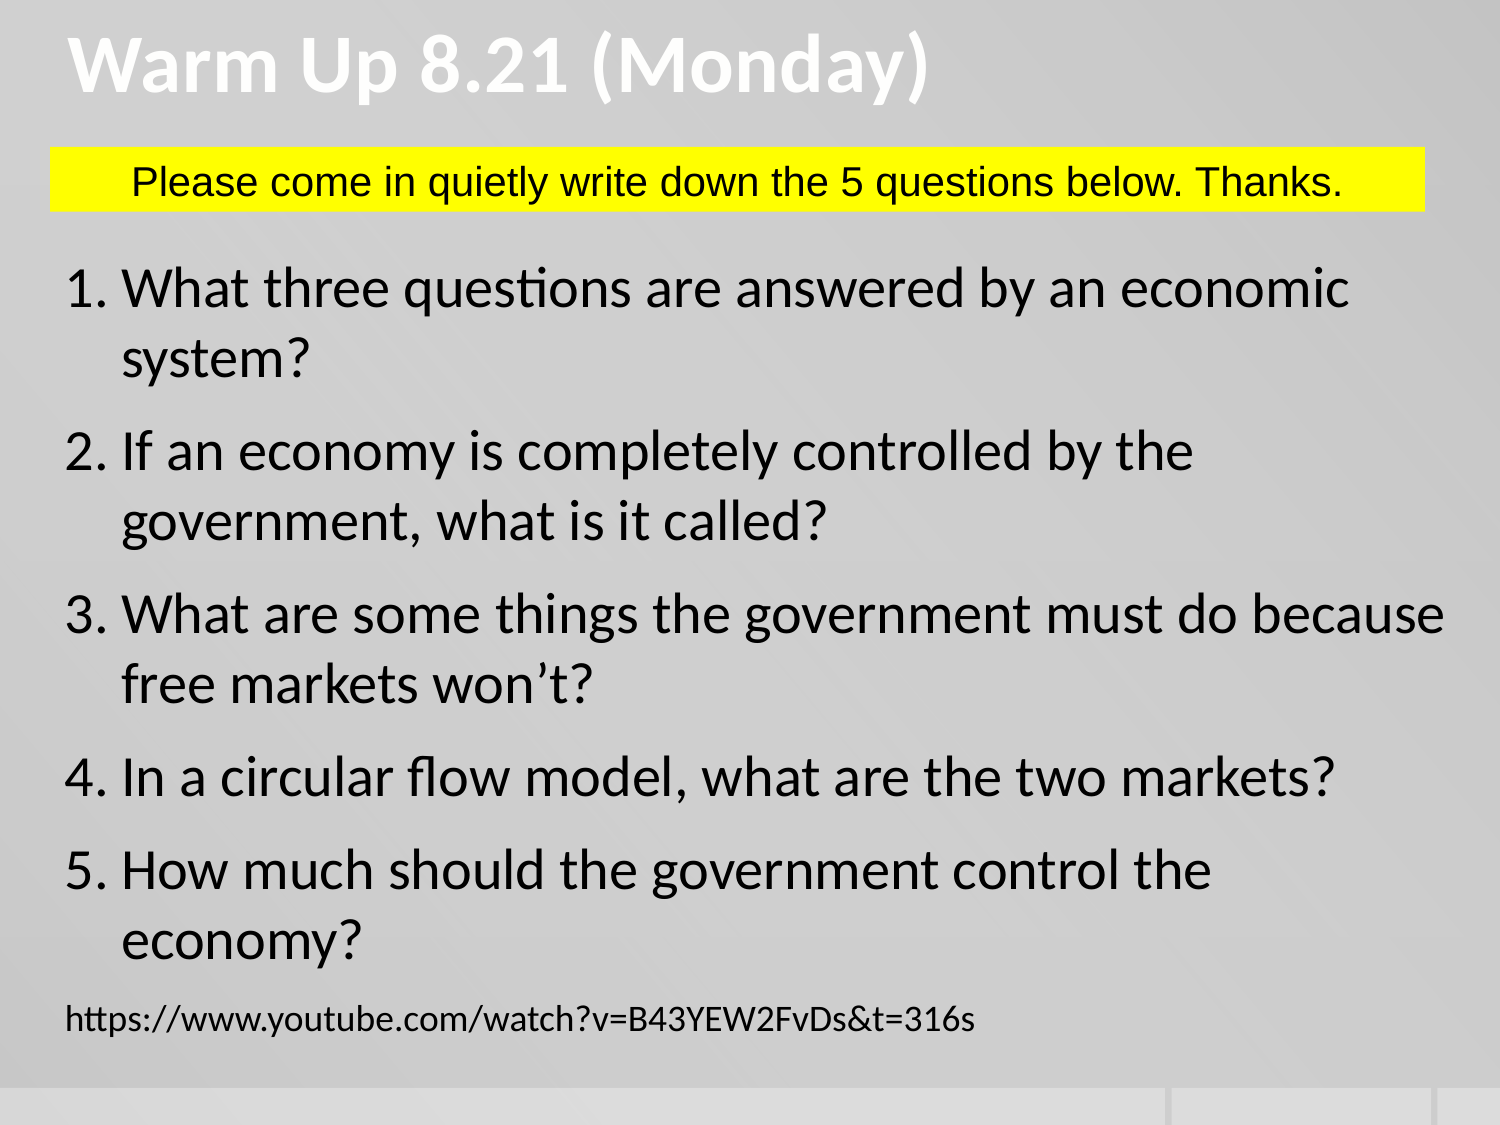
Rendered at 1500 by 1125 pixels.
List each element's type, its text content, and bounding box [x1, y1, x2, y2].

text_box Warm Up 8.21 (Monday) [0, 1, 1007, 116]
text_box Please come in quietly write down the 5 questions below. Thanks. [50, 146, 1425, 212]
text_box What three questions are answered by an economic system? If an economy is completely controlled by the government, what is it called? What are some things the government must do because free markets won’t? In a circular flow model, what are the two markets? How much should the government control the economy? https://www.youtube.com/watch?v=B43YEW2FvDs&t=316s [49, 242, 1463, 1047]
